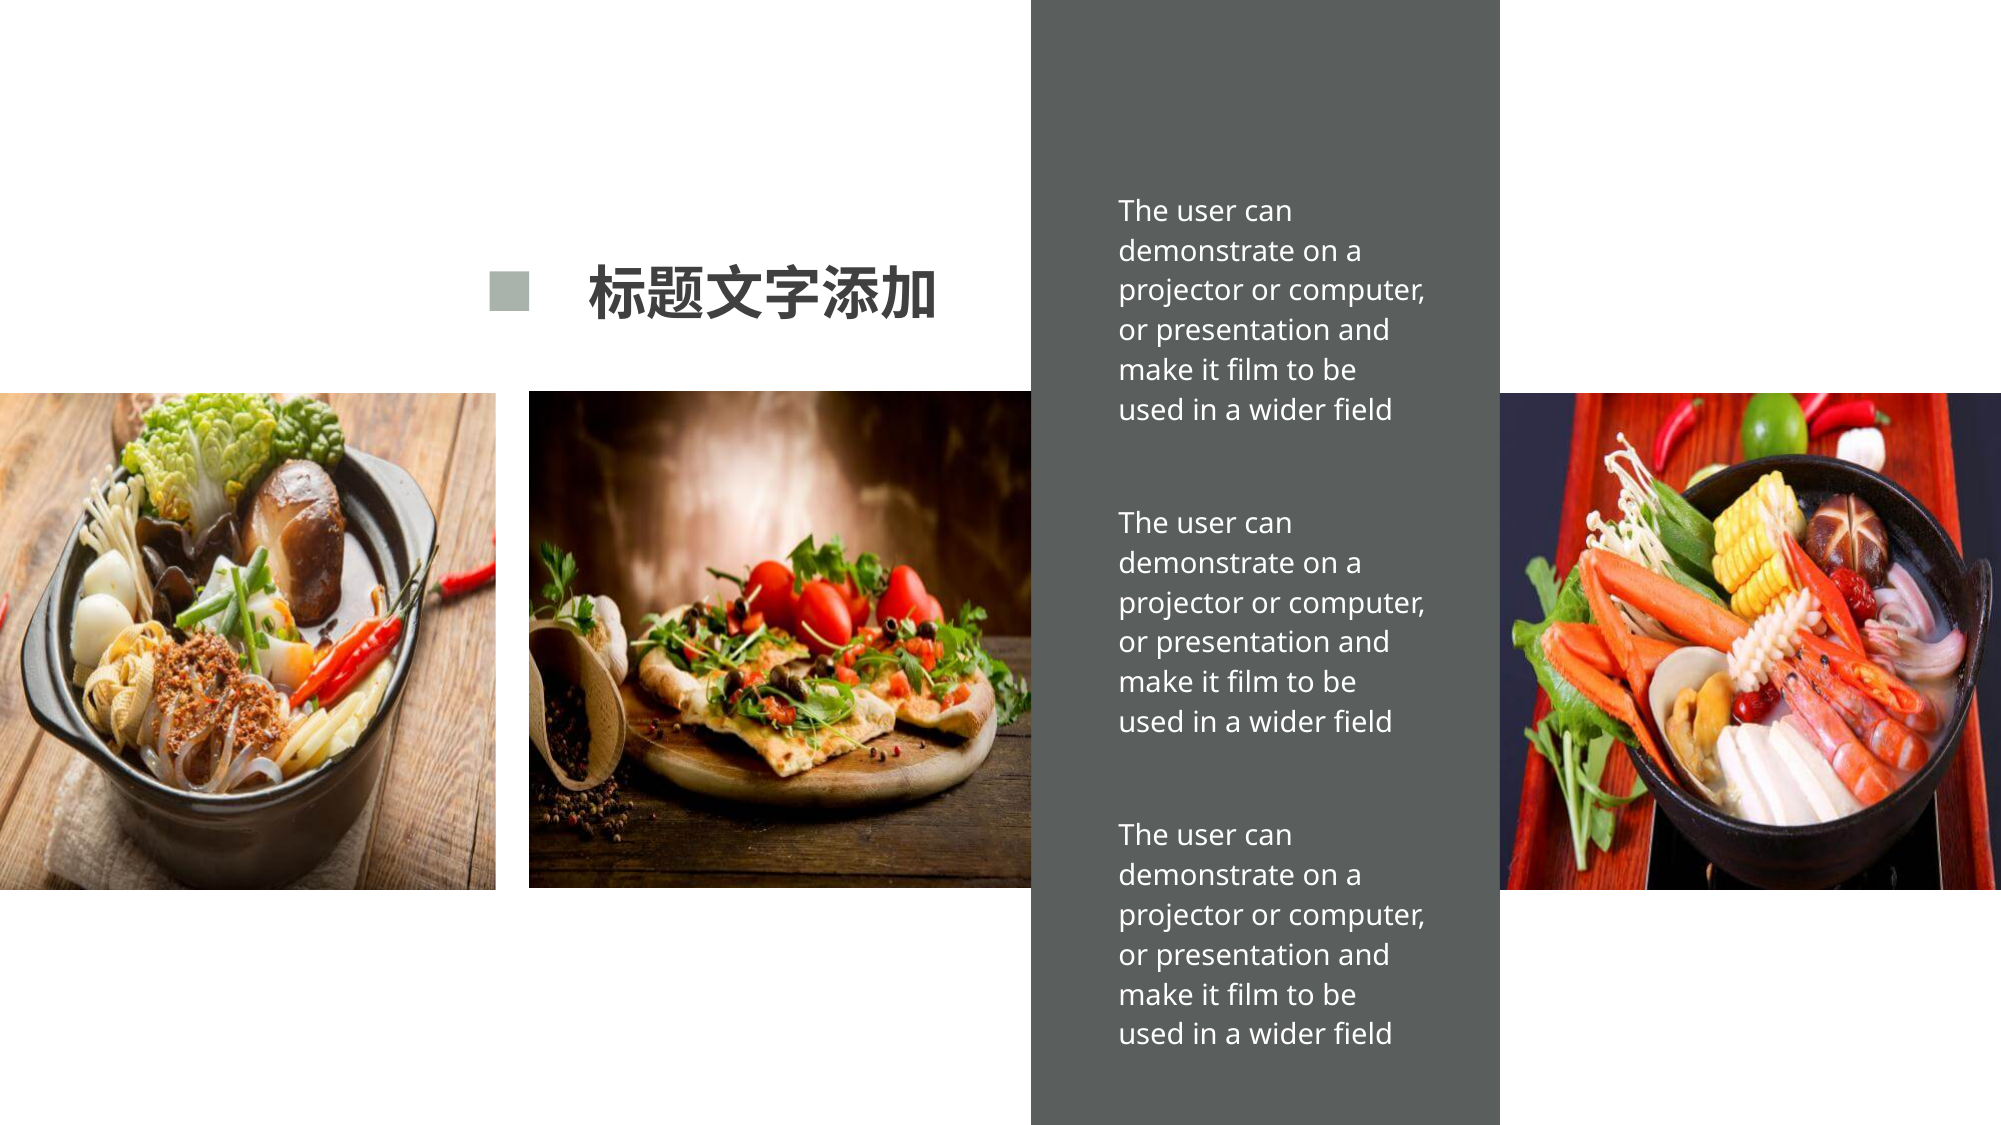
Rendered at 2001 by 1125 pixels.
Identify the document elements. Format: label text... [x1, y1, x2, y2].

text_box [1499, 393, 2000, 891]
text_box The user can demonstrate on a projector or computer, or presentation and make it film to be used in a wider field [1103, 804, 1445, 1058]
text_box The user can demonstrate on a projector or computer, or presentation and make it film to be used in a wider field [1103, 179, 1445, 434]
text_box [488, 270, 530, 312]
text_box The user can demonstrate on a projector or computer, or presentation and make it film to be used in a wider field [1103, 492, 1445, 746]
text_box 标题文字添加 [489, 248, 1038, 334]
text_box [0, 393, 497, 891]
text_box [1030, 0, 1501, 1125]
text_box [528, 391, 1032, 888]
